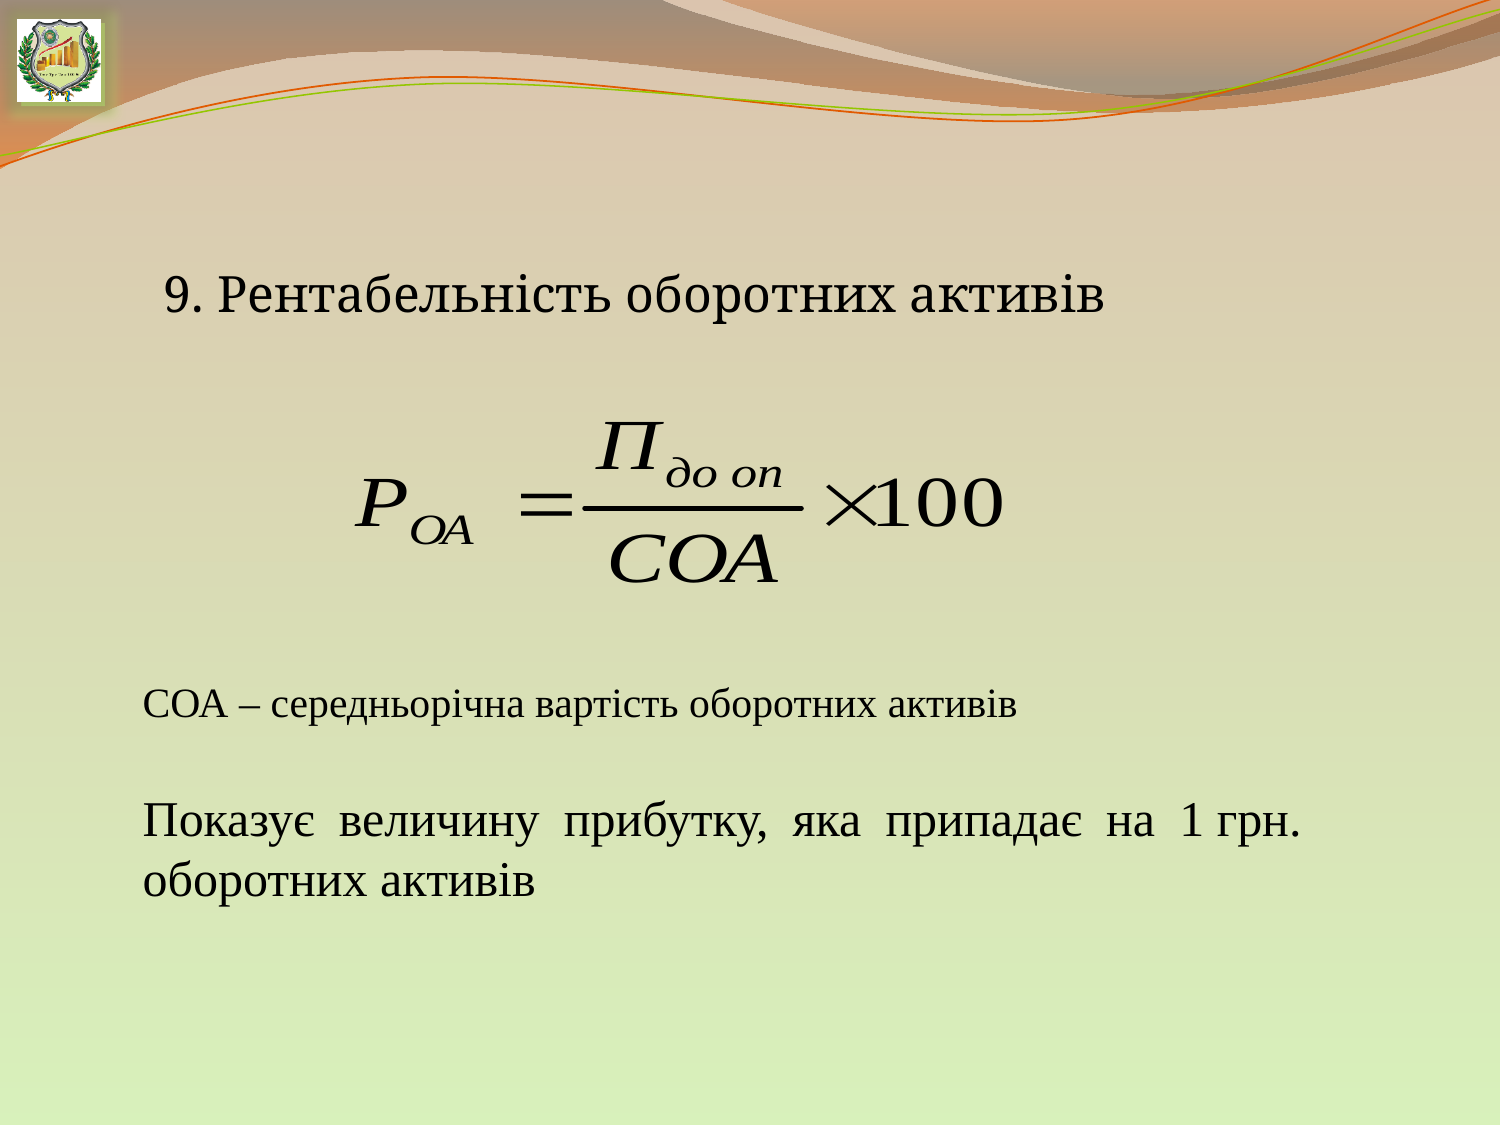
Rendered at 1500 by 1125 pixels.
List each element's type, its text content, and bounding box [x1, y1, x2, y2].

picture [17, 18, 101, 102]
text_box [336, 396, 1022, 599]
text_box СОА – середньорічна вартість оборотних активів Показує величину прибутку, яка припадає на 1 грн. оборотних активів [128, 668, 1317, 914]
text_box 9. Рентабельність оборотних активів [149, 255, 1122, 330]
